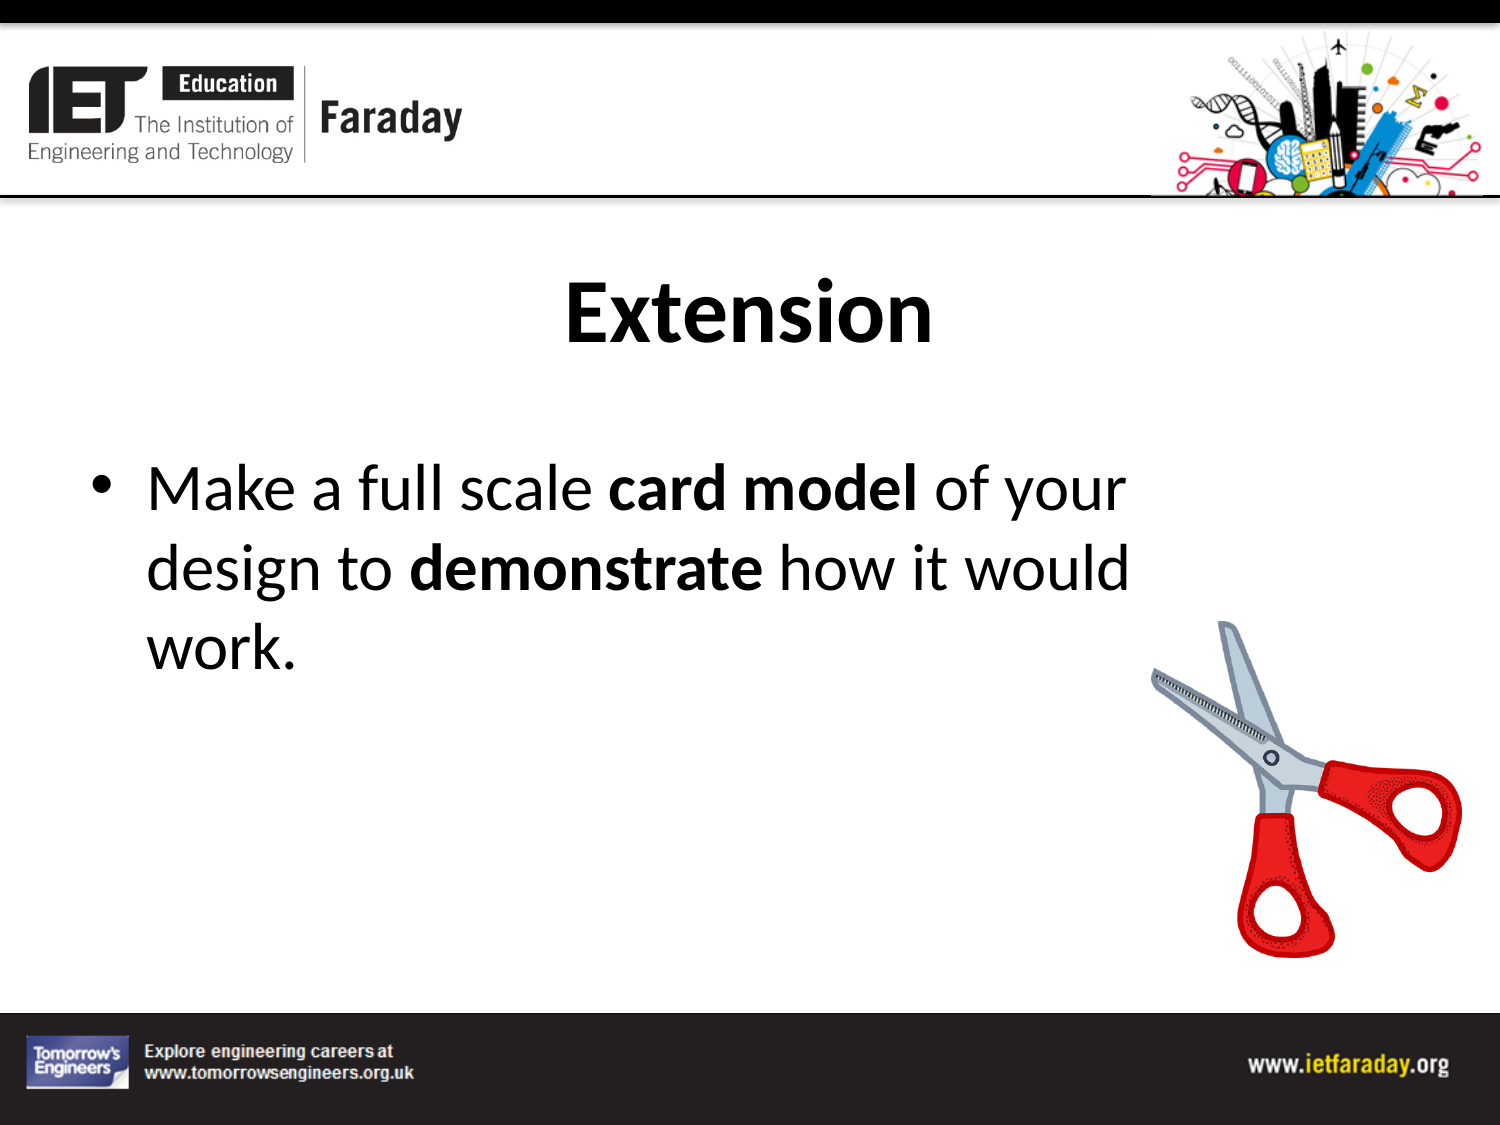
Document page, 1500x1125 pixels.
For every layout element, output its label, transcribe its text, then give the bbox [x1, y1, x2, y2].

picture [29, 66, 462, 163]
picture [1359, 167, 1366, 175]
picture [1329, 192, 1356, 197]
list Make a full scale card model of your design to demonstrate how it would work. [74, 435, 1223, 985]
title Extension [75, 243, 1425, 408]
picture [1151, 30, 1483, 197]
picture [1151, 621, 1462, 959]
picture [0, 1013, 1500, 1125]
